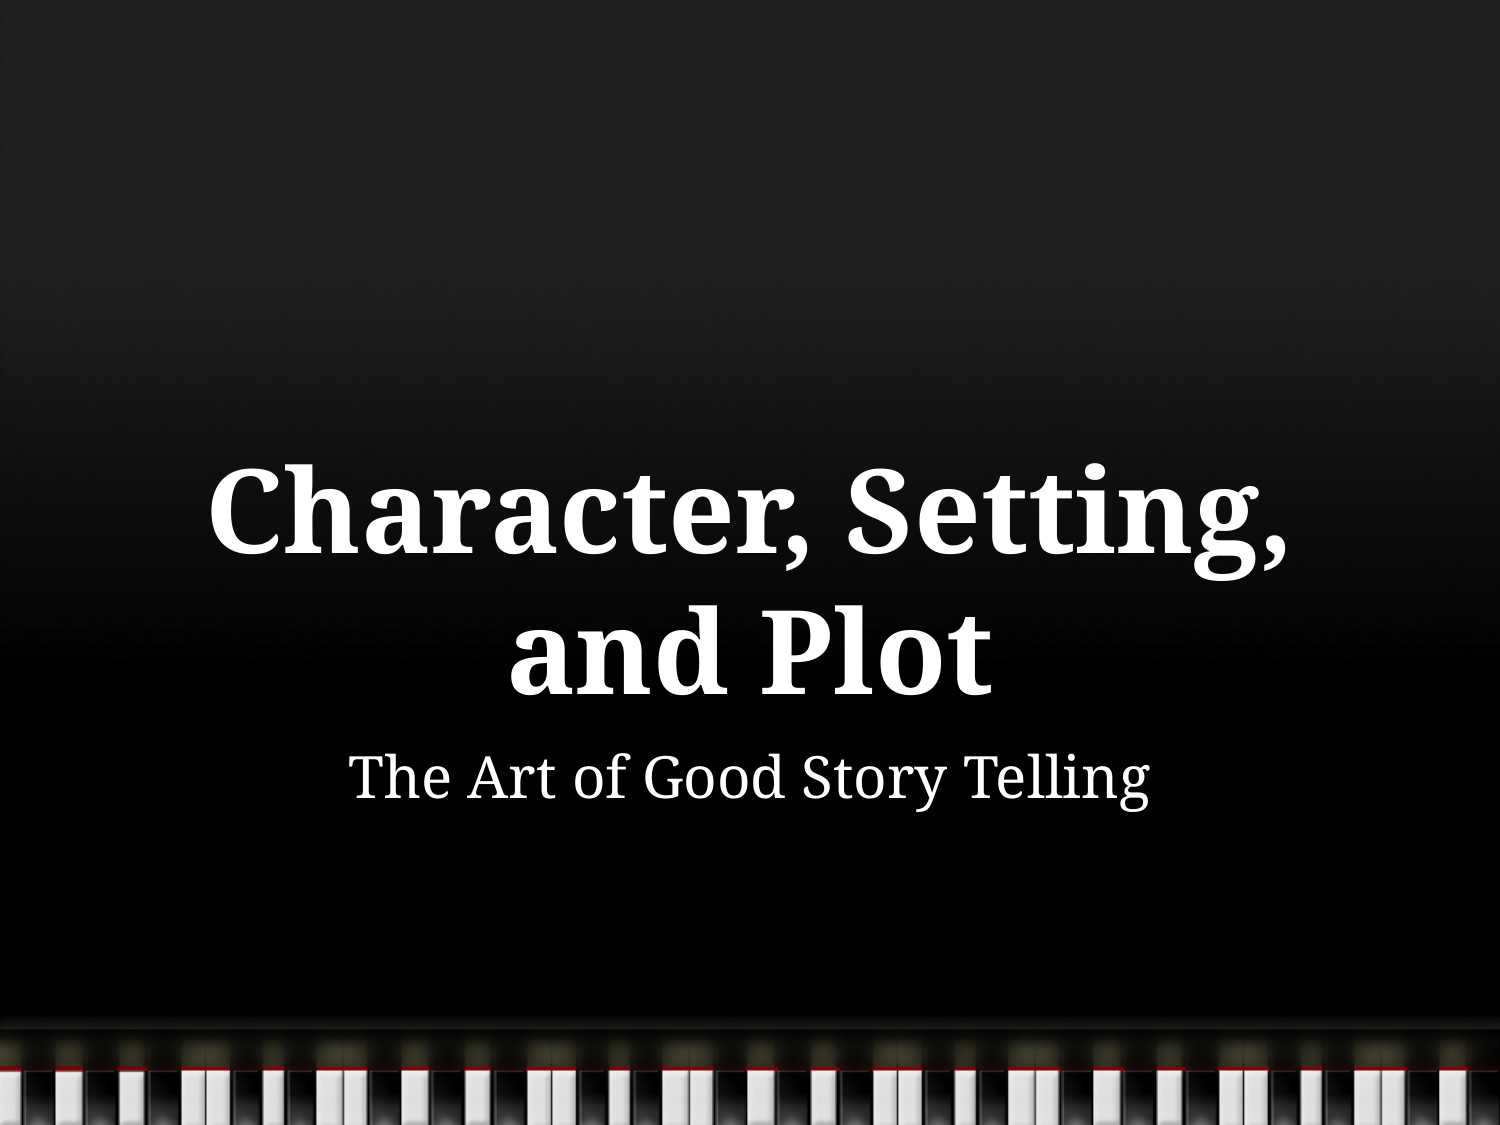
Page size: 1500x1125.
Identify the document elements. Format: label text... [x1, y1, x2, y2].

picture [0, 0, 1500, 1125]
subtitle The Art of Good Story Telling [75, 732, 1425, 925]
title Character, Setting, and Plot [75, 374, 1425, 725]
